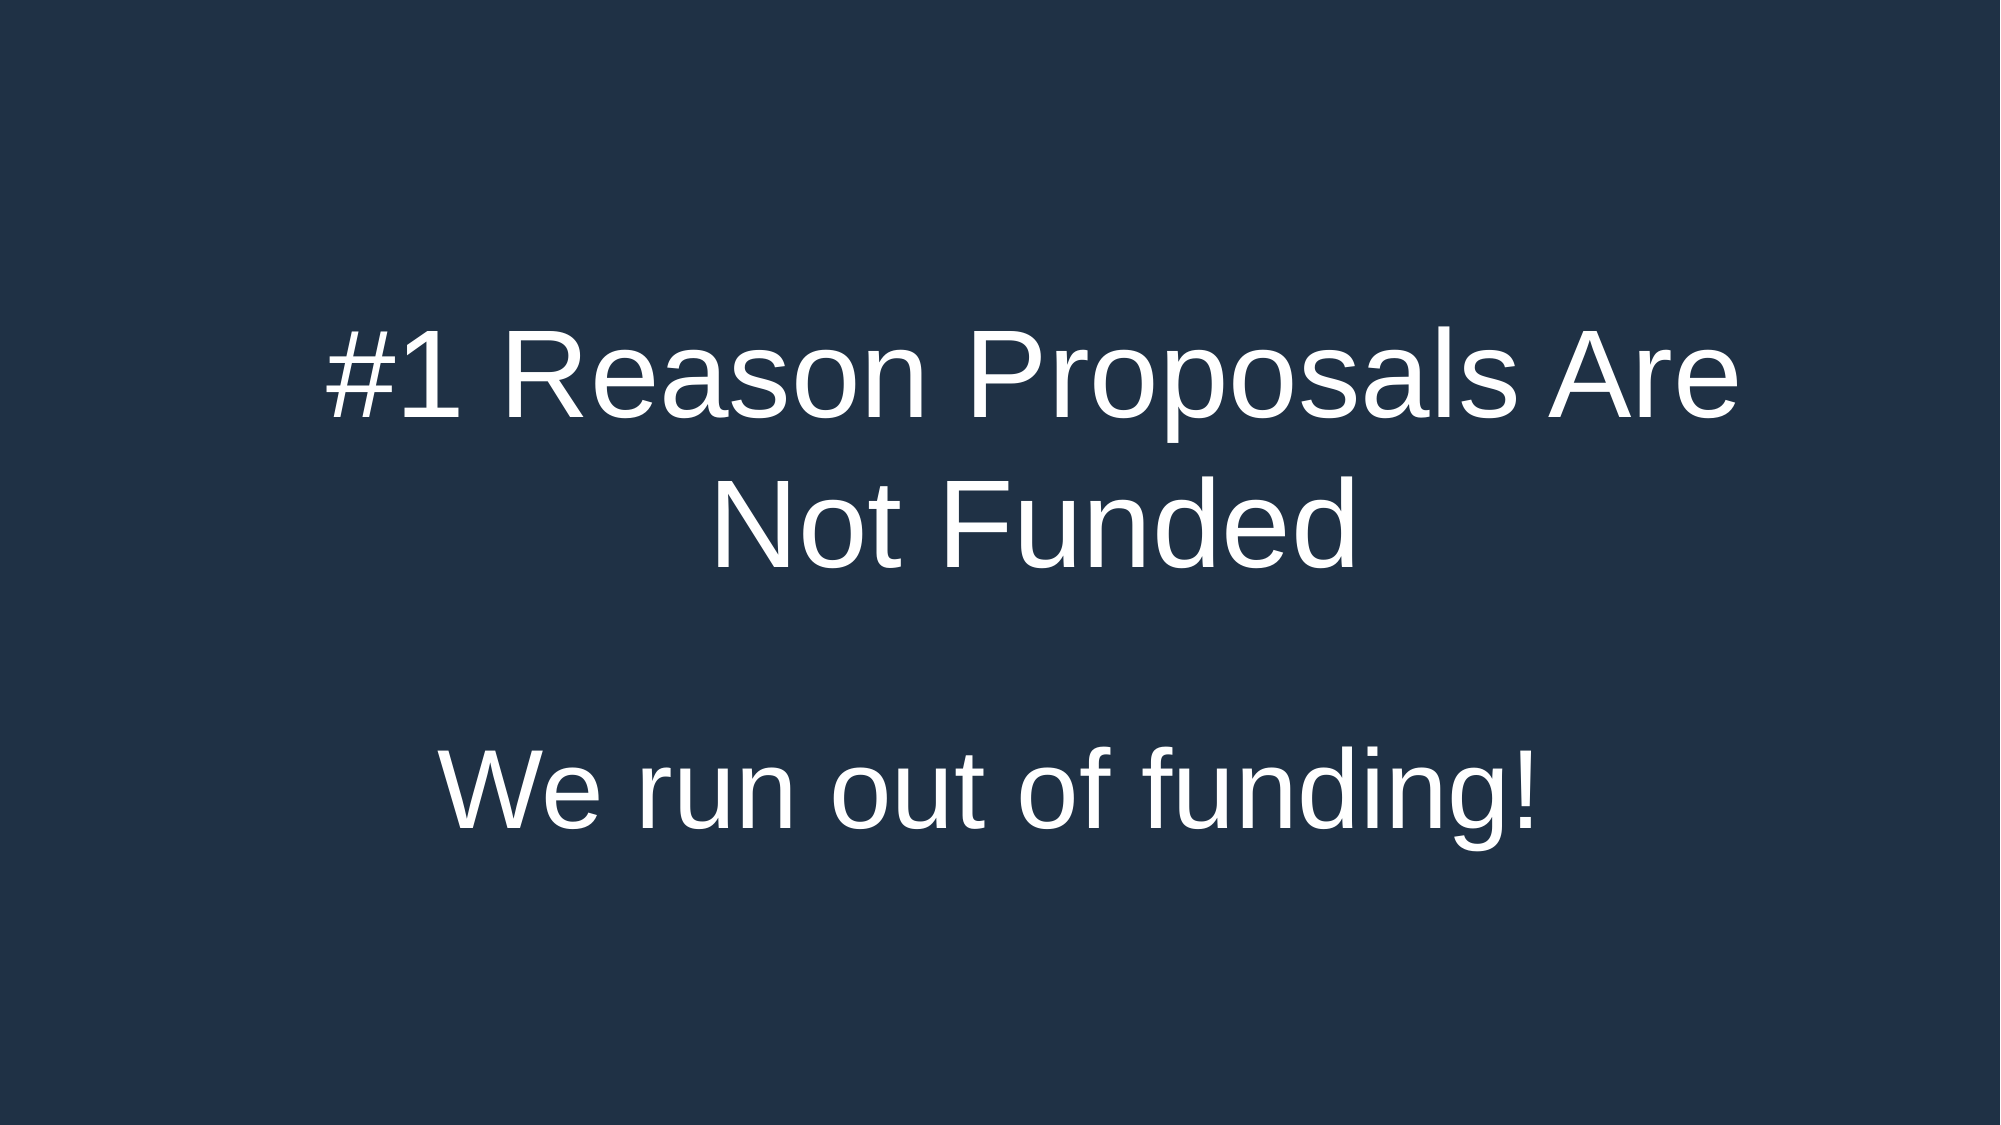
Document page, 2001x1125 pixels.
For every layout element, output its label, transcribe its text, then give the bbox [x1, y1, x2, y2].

text_box We run out of funding! [267, 708, 1744, 859]
text_box #1 Reason Proposals Are Not Funded [213, 284, 1856, 600]
